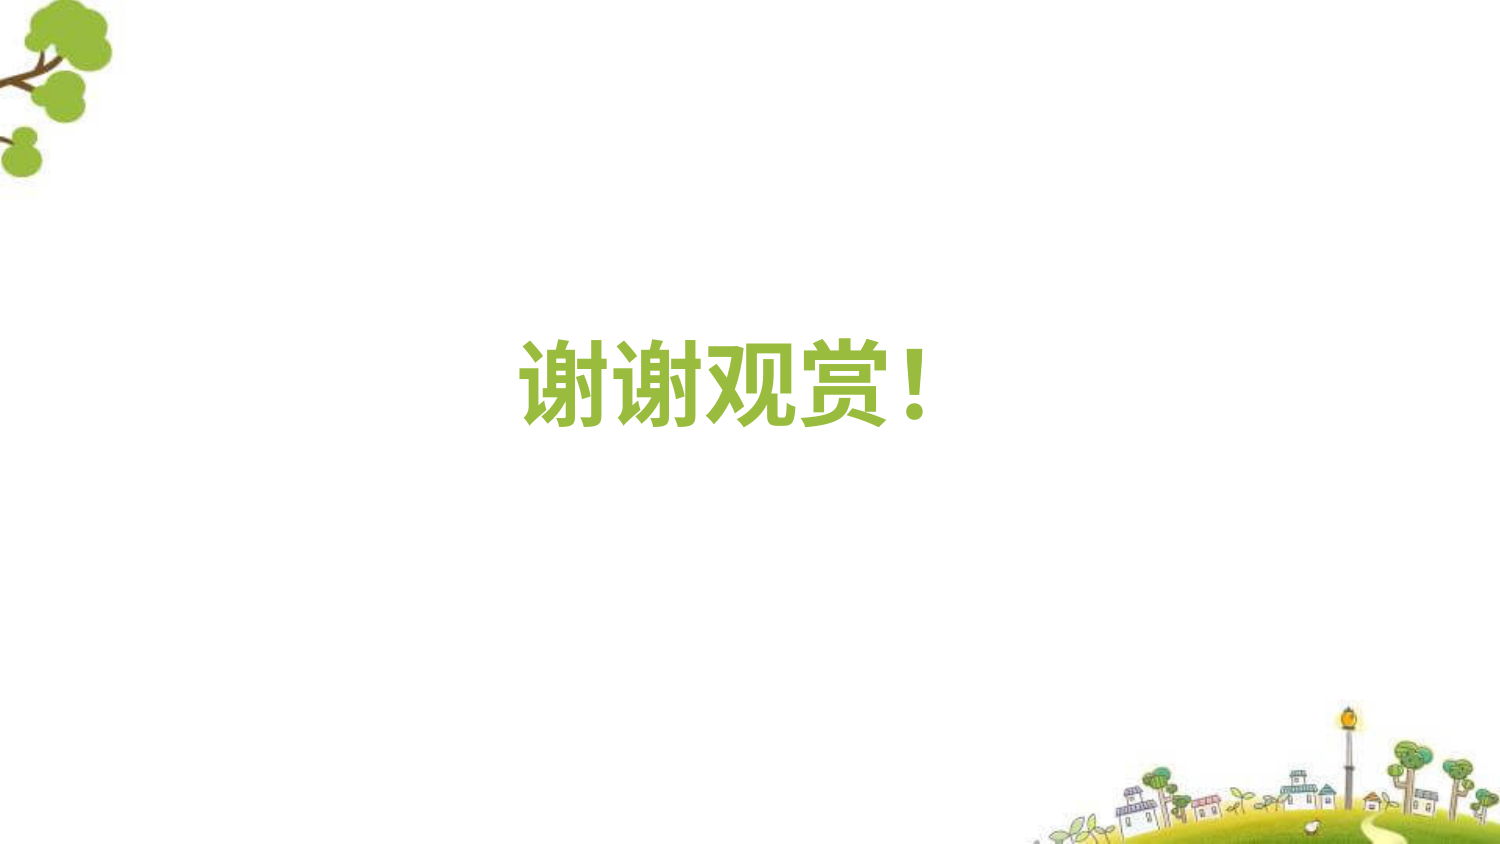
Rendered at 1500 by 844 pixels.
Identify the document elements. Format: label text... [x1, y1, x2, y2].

text_box 谢谢观赏！ [505, 319, 997, 444]
picture [0, 0, 1500, 844]
